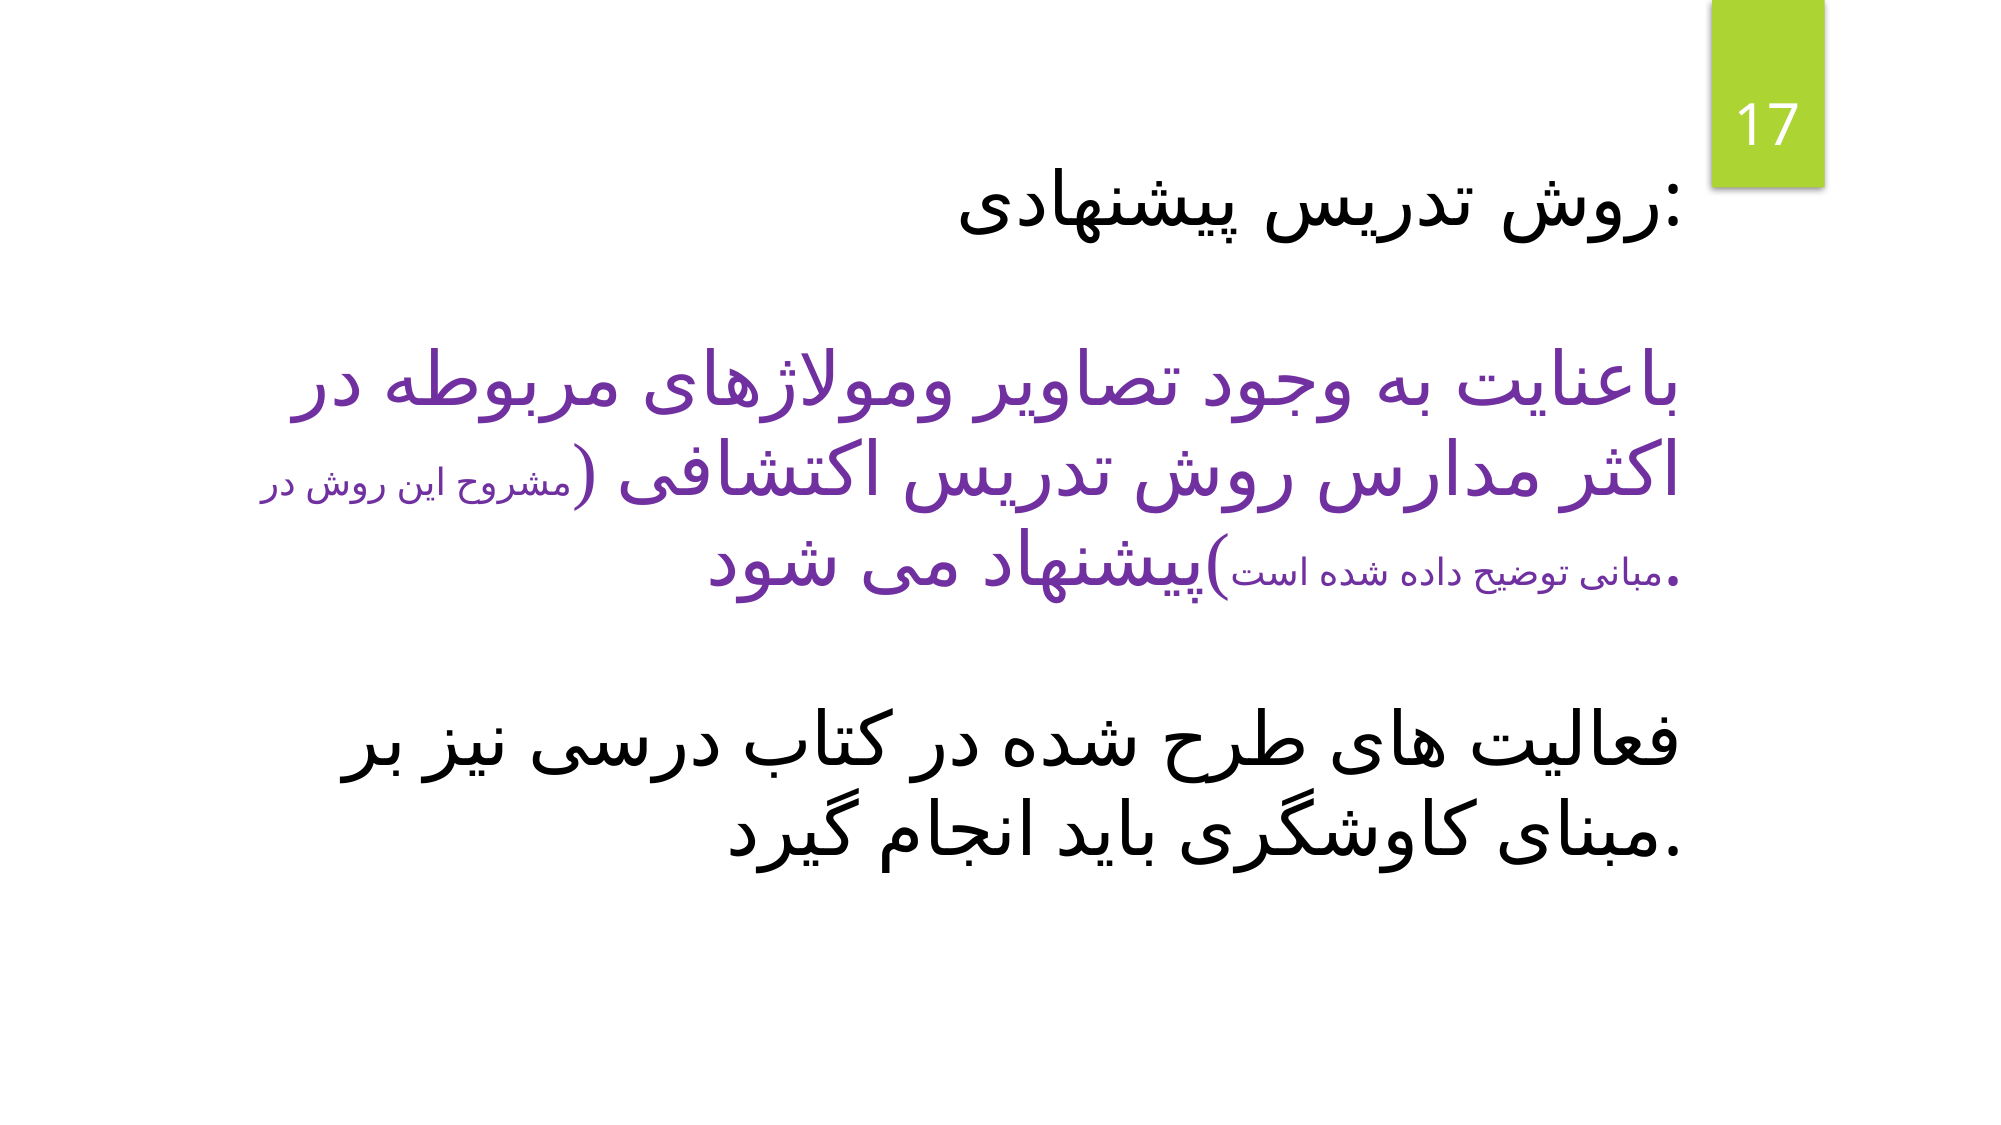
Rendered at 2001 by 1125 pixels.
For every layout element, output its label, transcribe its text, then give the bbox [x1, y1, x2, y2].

text_box روش تدریس پیشنهادی: باعنایت به وجود تصاویر ومولاژهای مربوطه در اکثر مدارس روش تدریس اکتشافی (مشروح این روش در مبانی توضیح داده شده است)پیشنهاد می شود. فعالیت های طرح شده در کتاب درسی نیز بر مبنای کاوشگری باید انجام گیرد. [174, 142, 1699, 878]
slide_number 17 [1698, 48, 1836, 175]
